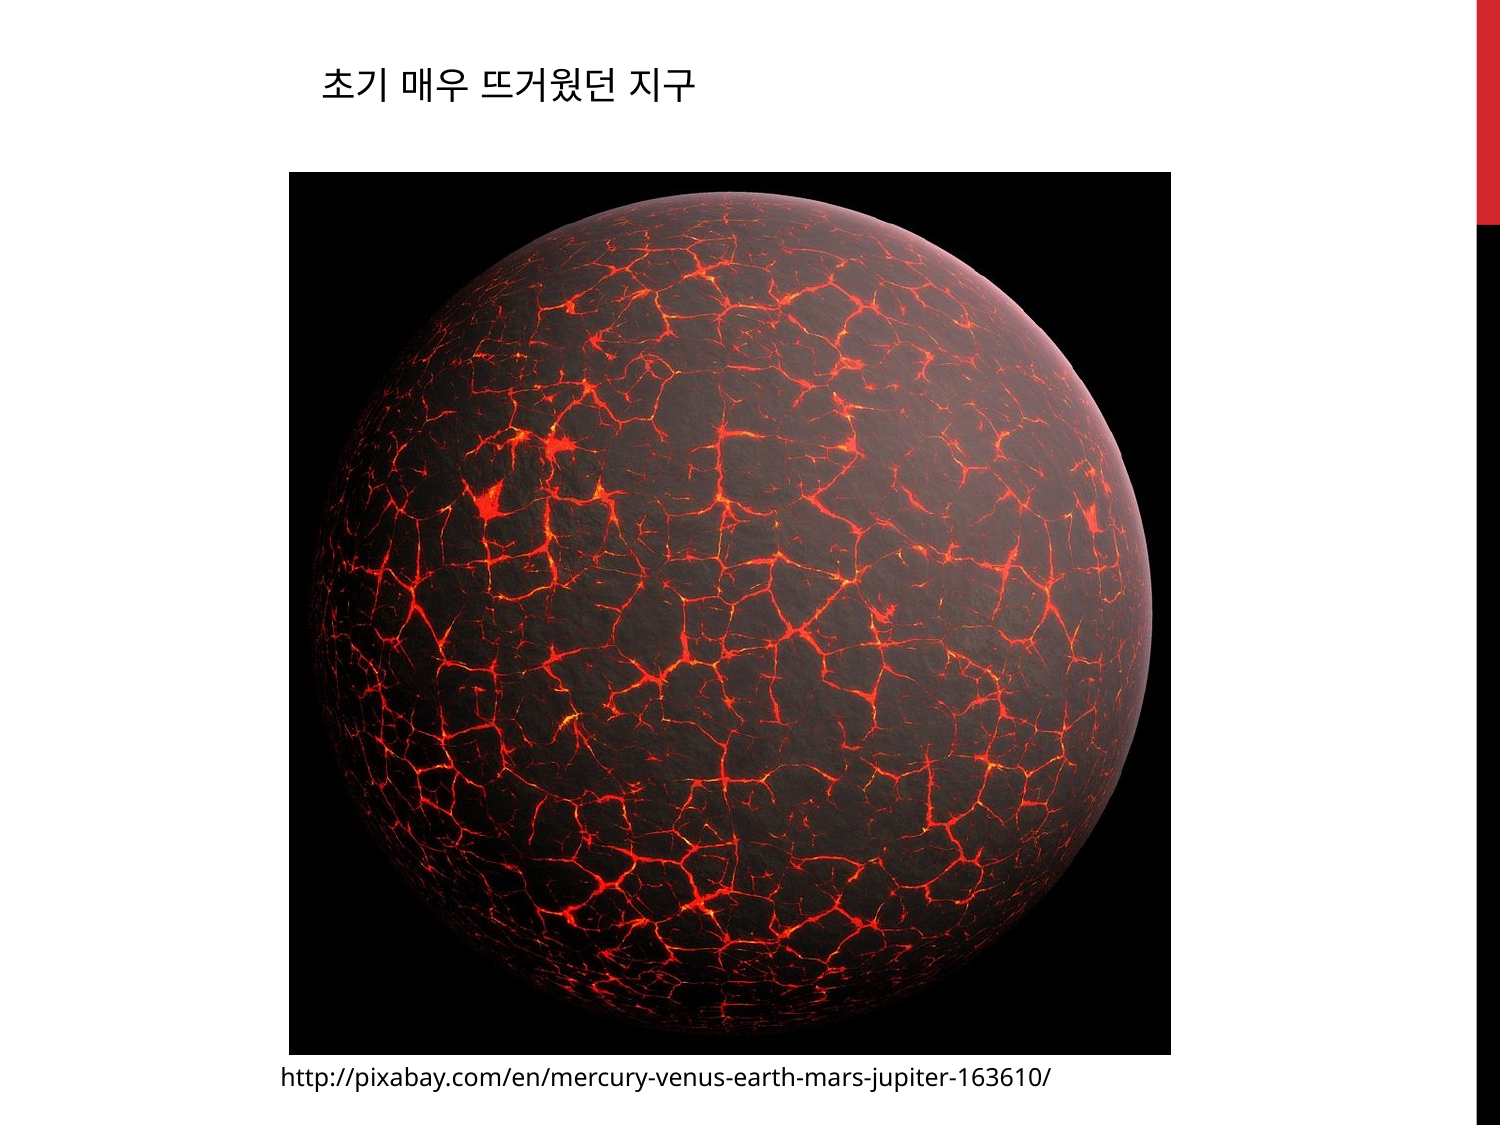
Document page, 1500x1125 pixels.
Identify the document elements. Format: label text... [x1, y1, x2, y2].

picture [288, 172, 1172, 1055]
text_box 초기 매우 뜨거웠던 지구 [306, 54, 713, 115]
text_box http://pixabay.com/en/mercury-venus-earth-mars-jupiter-163610/ [265, 1054, 1326, 1099]
